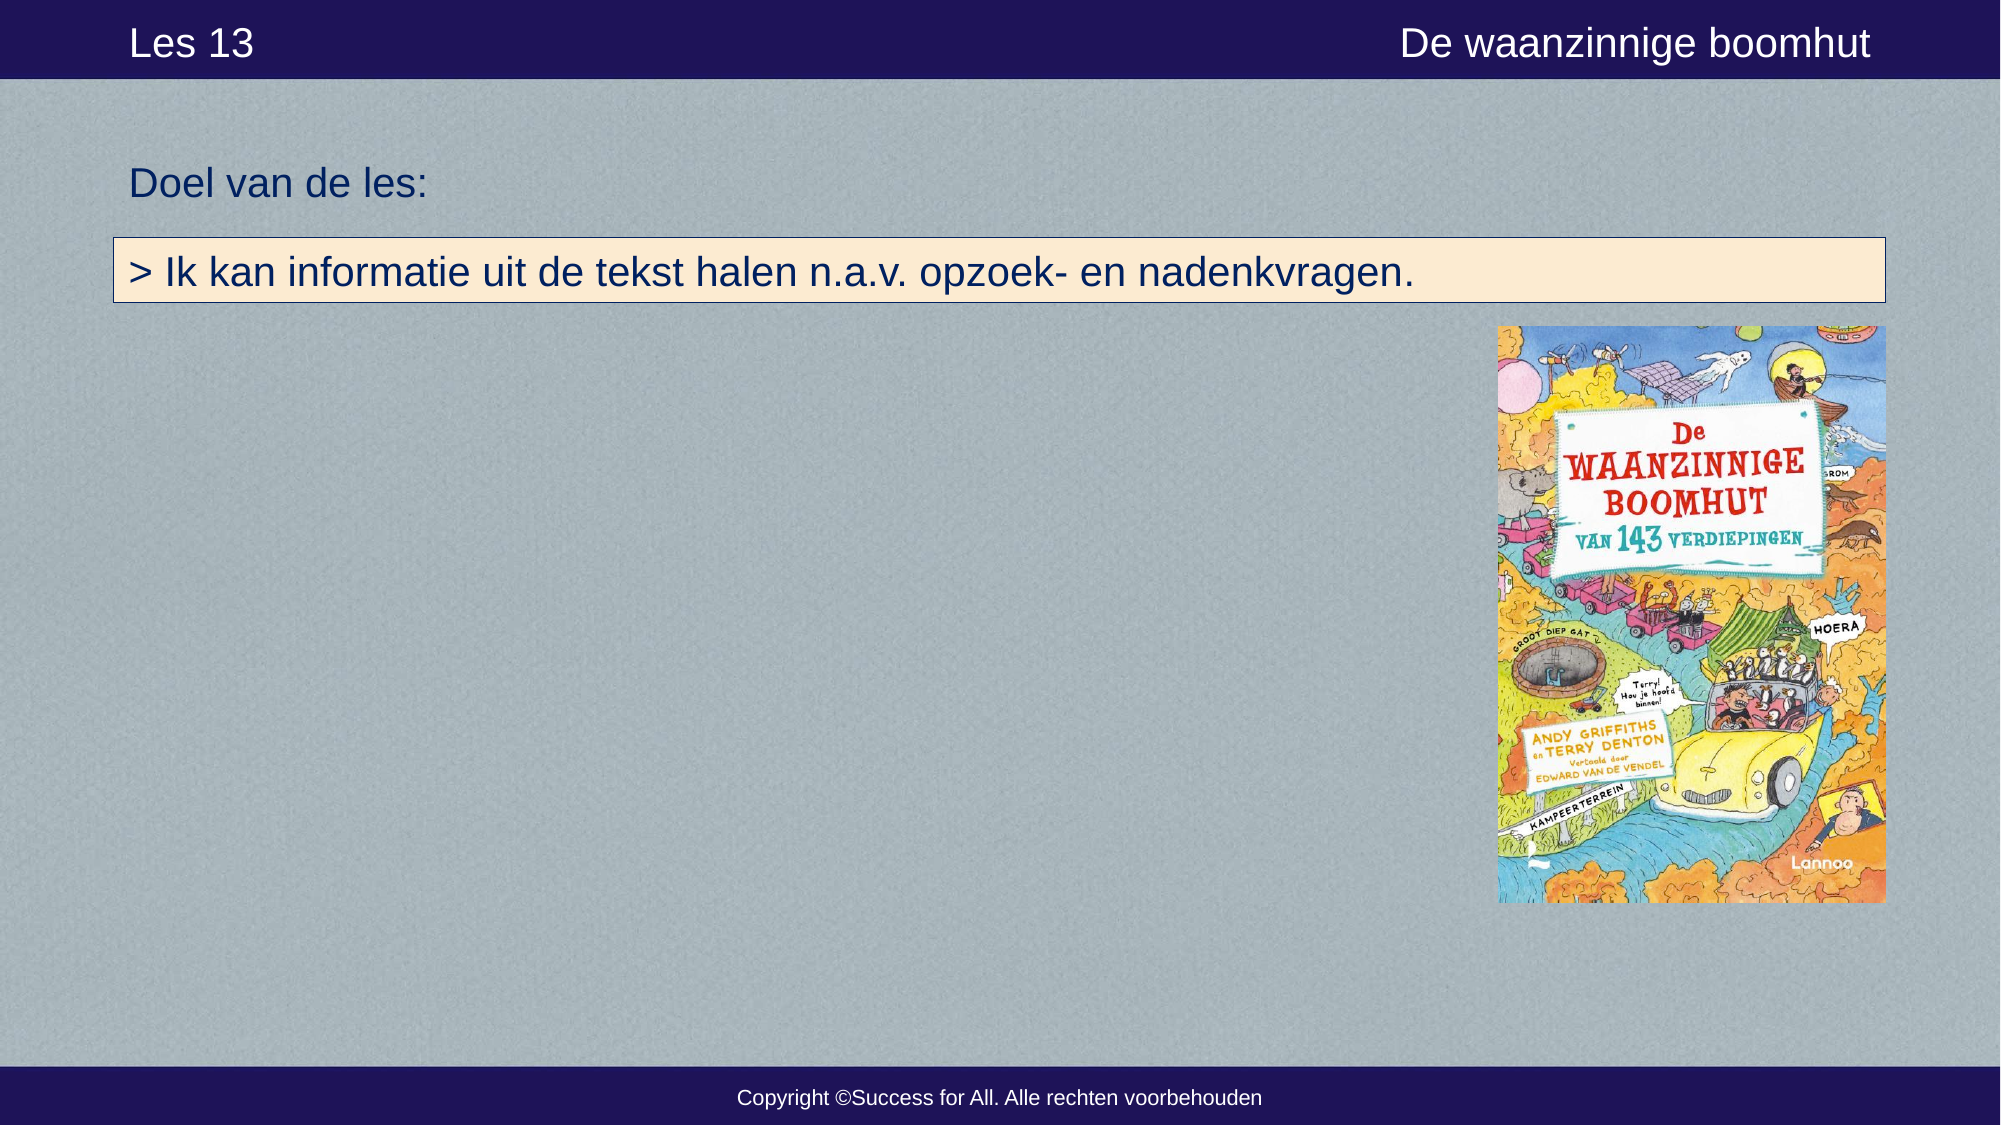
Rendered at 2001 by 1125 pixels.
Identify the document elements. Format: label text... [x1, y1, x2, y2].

text_box Copyright ©Success for All. Alle rechten voorbehouden [0, 1076, 2000, 1125]
text_box Doel van de les: [113, 148, 1635, 214]
text_box De waanzinnige boomhut [999, 8, 1886, 73]
text_box Les 13 [114, 8, 354, 73]
picture [0, 0, 2001, 1125]
text_box > Ik kan informatie uit de tekst halen n.a.v. opzoek- en nadenkvragen. [113, 237, 1886, 303]
